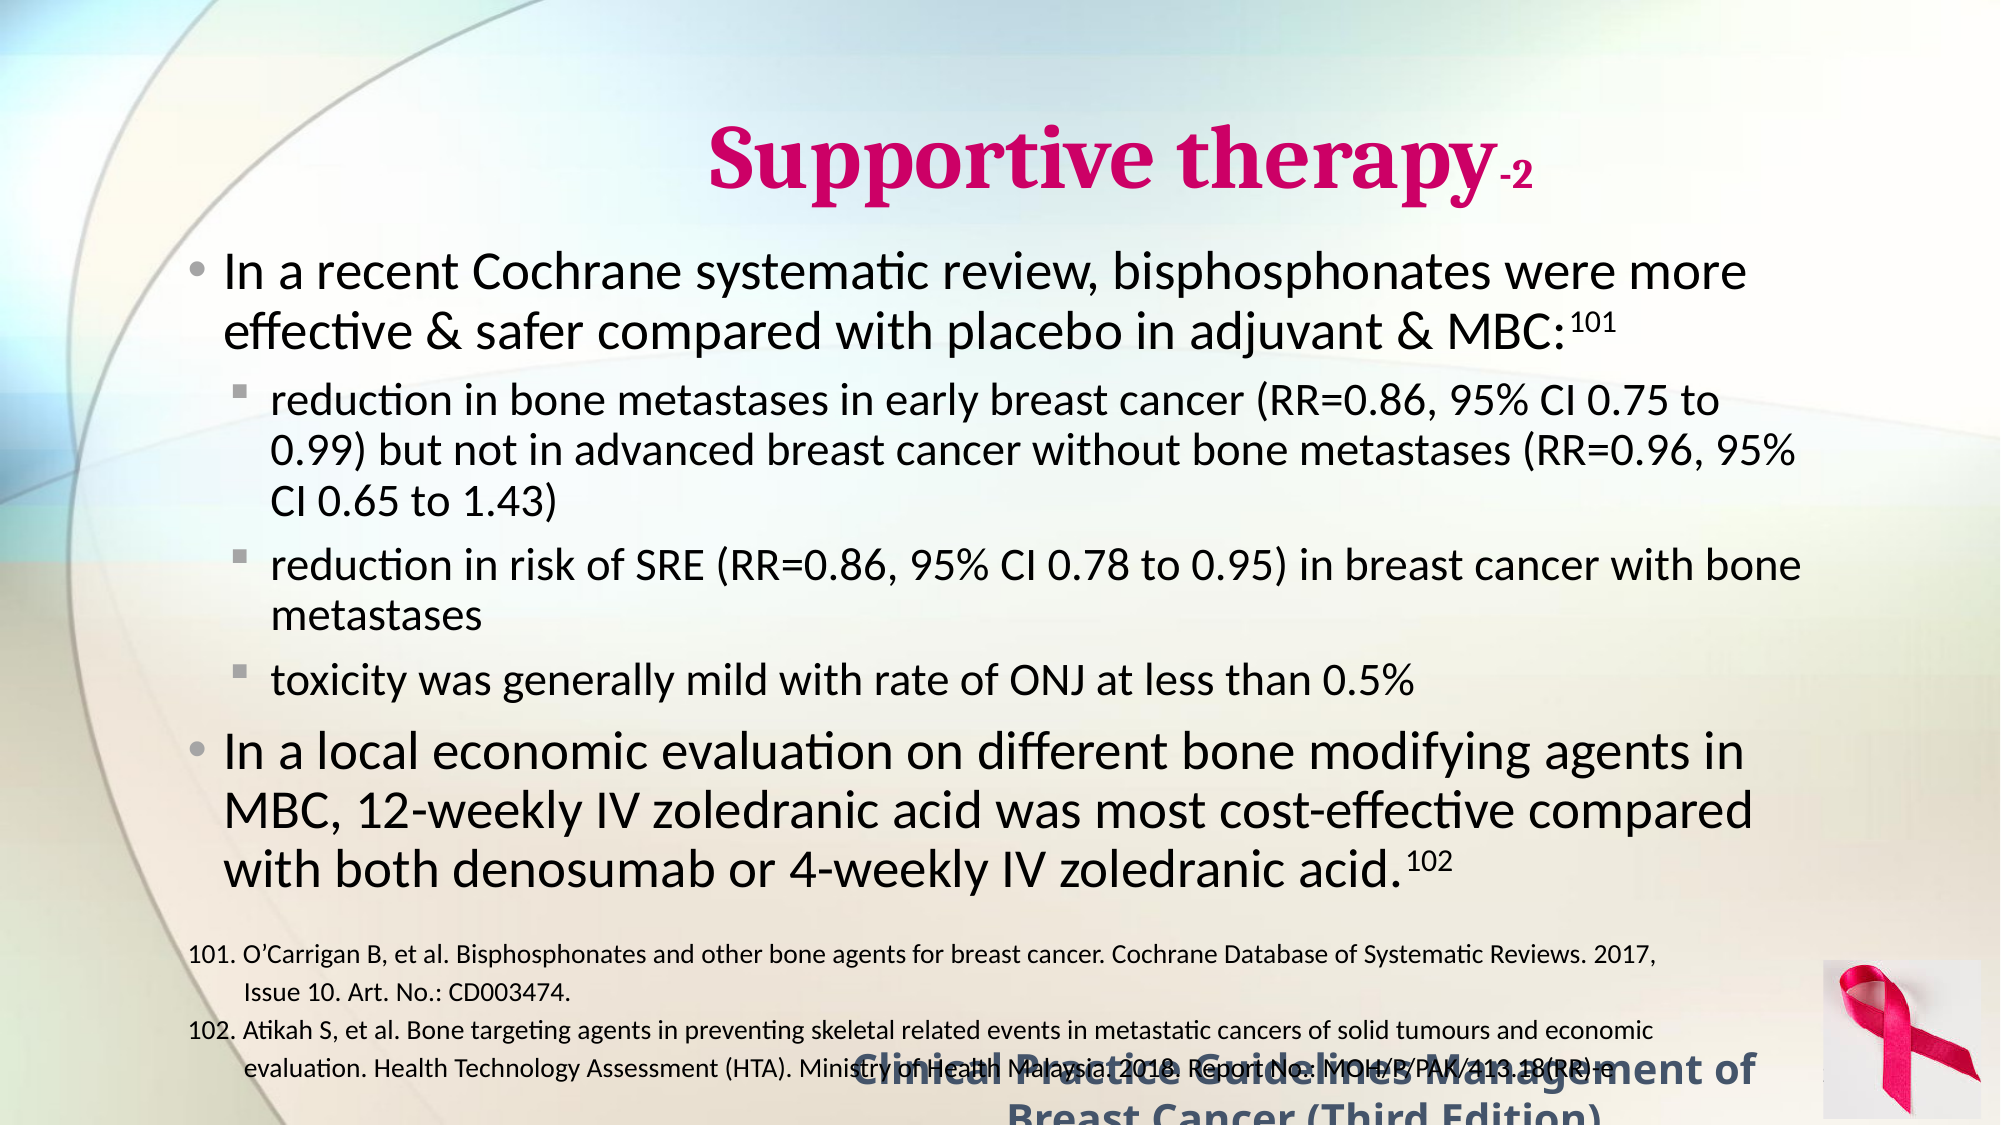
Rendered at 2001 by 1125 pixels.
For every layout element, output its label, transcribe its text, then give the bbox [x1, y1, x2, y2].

text_box Clinical Practice Guidelines Management of Breast Cancer (Third Edition) [788, 1093, 1820, 1125]
slide_number 25 [1325, 1042, 1813, 1103]
title Supportive therapy-2 [381, 43, 1863, 261]
picture [0, 0, 2001, 1125]
list In a recent Cochrane systematic review, bisphosphonates were more effective & safer compared with placebo in adjuvant & MBC:101 reduction in bone metastases in early breast cancer (RR=0.86, 95% CI 0.75 to 0.99) but not in advanced breast cancer without bone metastases (RR=0.96, 95% CI 0.65 to 1.43) reduction in risk of SRE (RR=0.86, 95% CI 0.78 to 0.95) in breast cancer with bone metastases toxicity was generally mild with rate of ONJ at less than 0.5% In a local economic evaluation on different bone modifying agents in MBC, 12-weekly IV zoledranic acid was most cost-effective compared with both denosumab or 4-weekly IV zoledranic acid.102 101. O’Carrigan B, et al. Bisphosphonates and other bone agents for breast cancer. Cochrane Database of Systematic Reviews. 2017, Issue 10. Art. No.: CD003474. 102. Atikah S, et al. Bone targeting agents in preventing skeletal related events in metastatic cancers of solid tumours and economic evaluation. Health Technology Assessment (HTA). Ministry of Health Malaysia. 2018. Report No.: MOH/P/PAK/413.18(RR)-e [172, 234, 1826, 1093]
